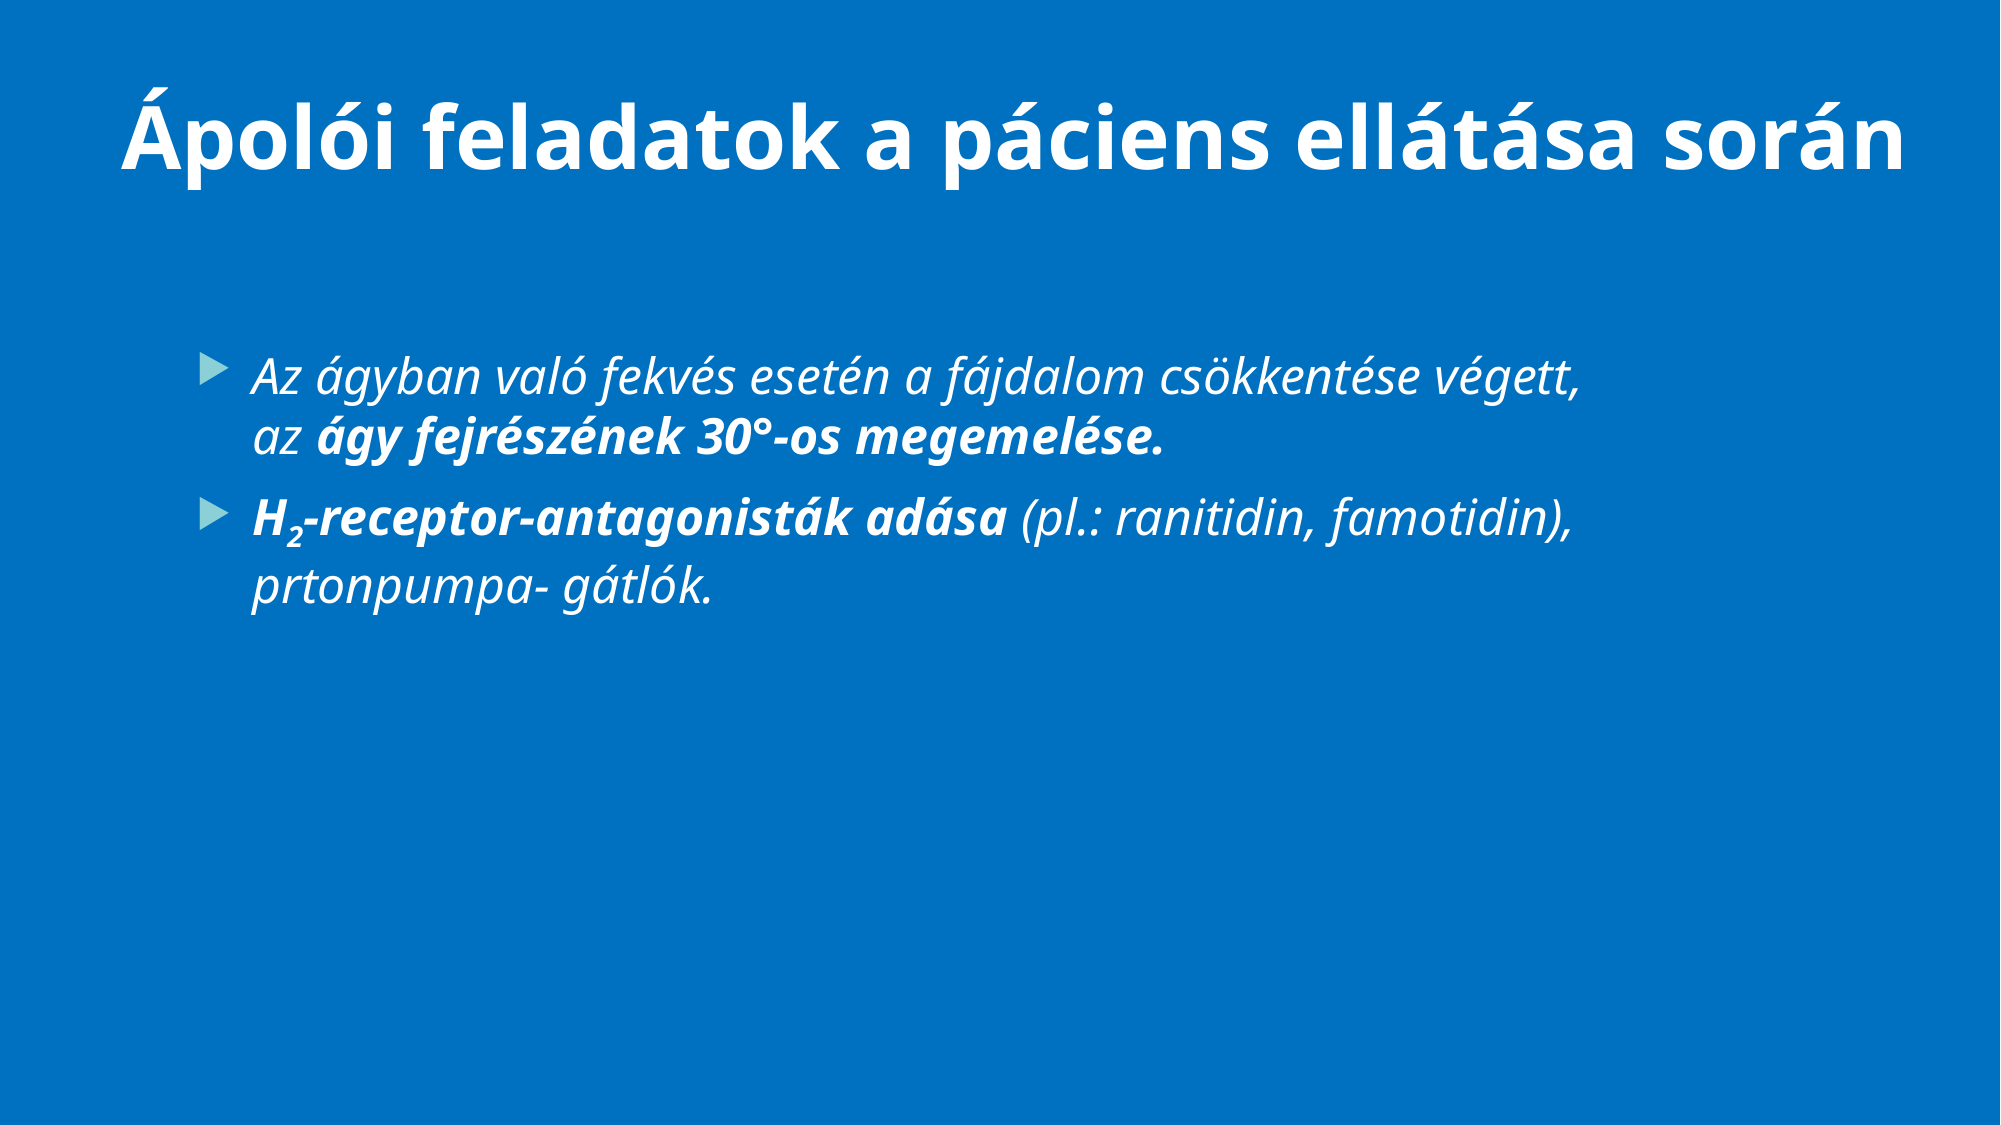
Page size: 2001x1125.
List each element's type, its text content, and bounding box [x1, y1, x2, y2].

title Ápolói feladatok a páciens ellátása során [106, 74, 2000, 304]
list Az ágyban való fekvés esetén a fájdalom csökkentése végett, az ágy fejrészének 30°-os megemelése. H2-receptor-antagonisták adása (pl.: ranitidin, famotidin), prtonpumpa- gátlók. [181, 336, 1649, 1025]
